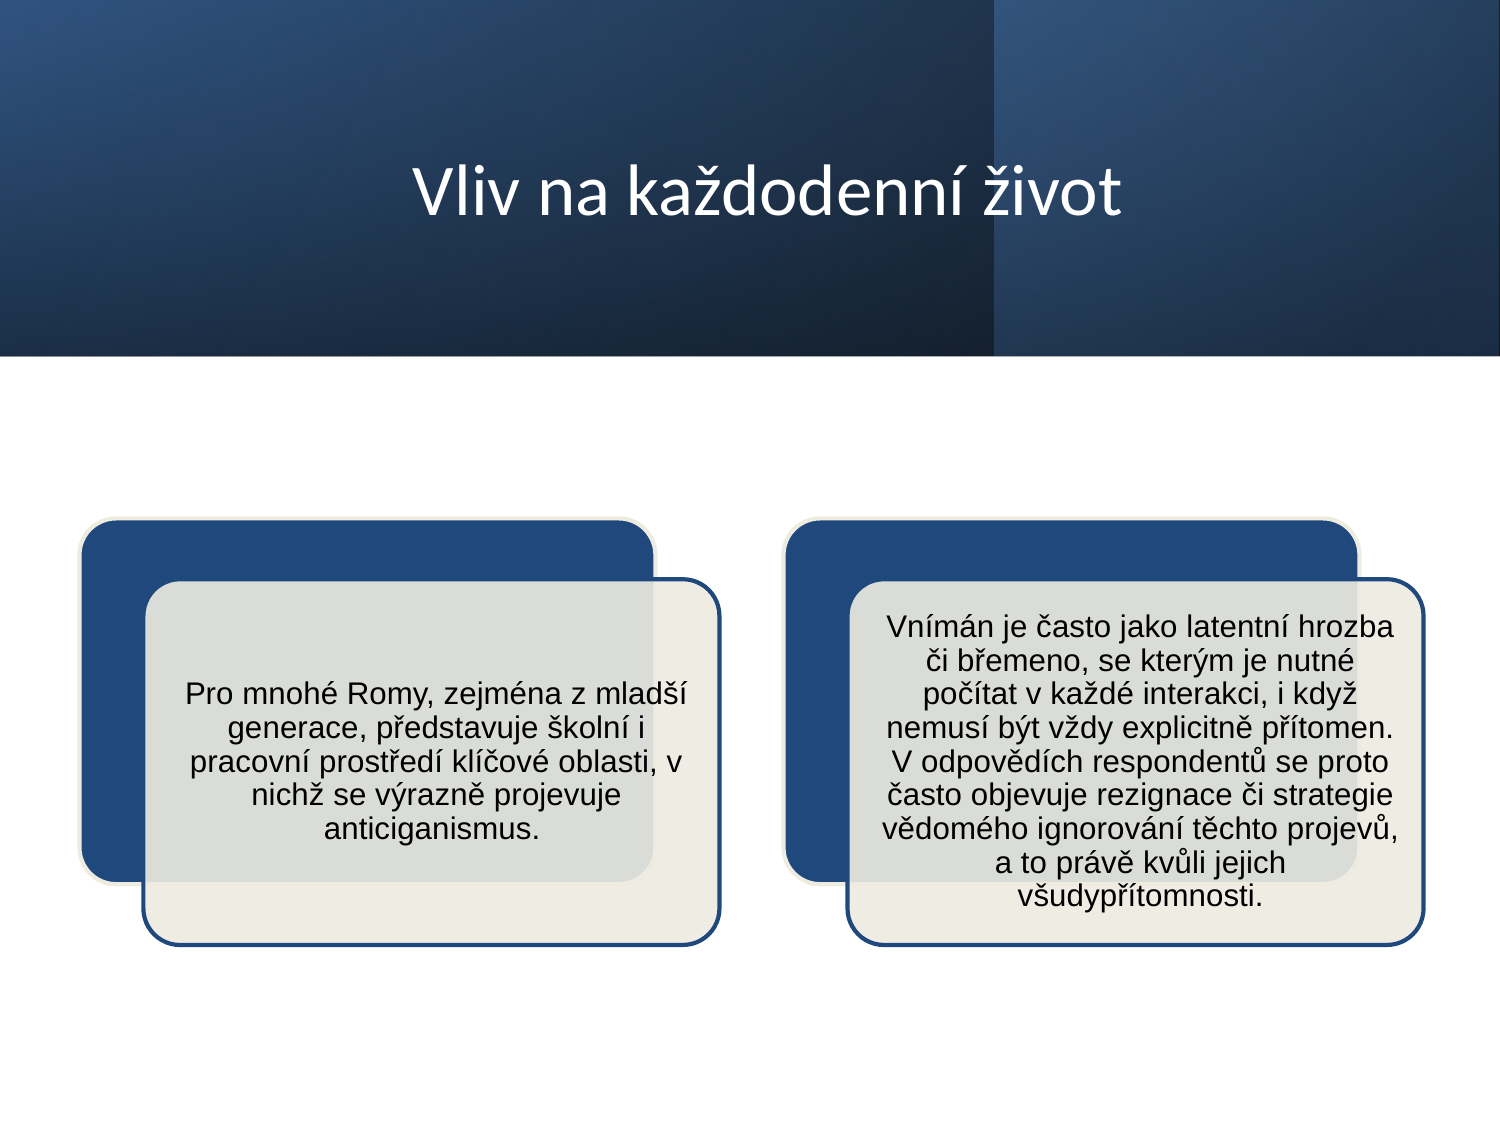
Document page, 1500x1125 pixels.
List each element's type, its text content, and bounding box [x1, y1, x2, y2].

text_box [78, 428, 1424, 1035]
text_box [0, 358, 1500, 1125]
title Vliv na každodenní život [170, 57, 1366, 316]
text_box [0, 0, 1500, 358]
